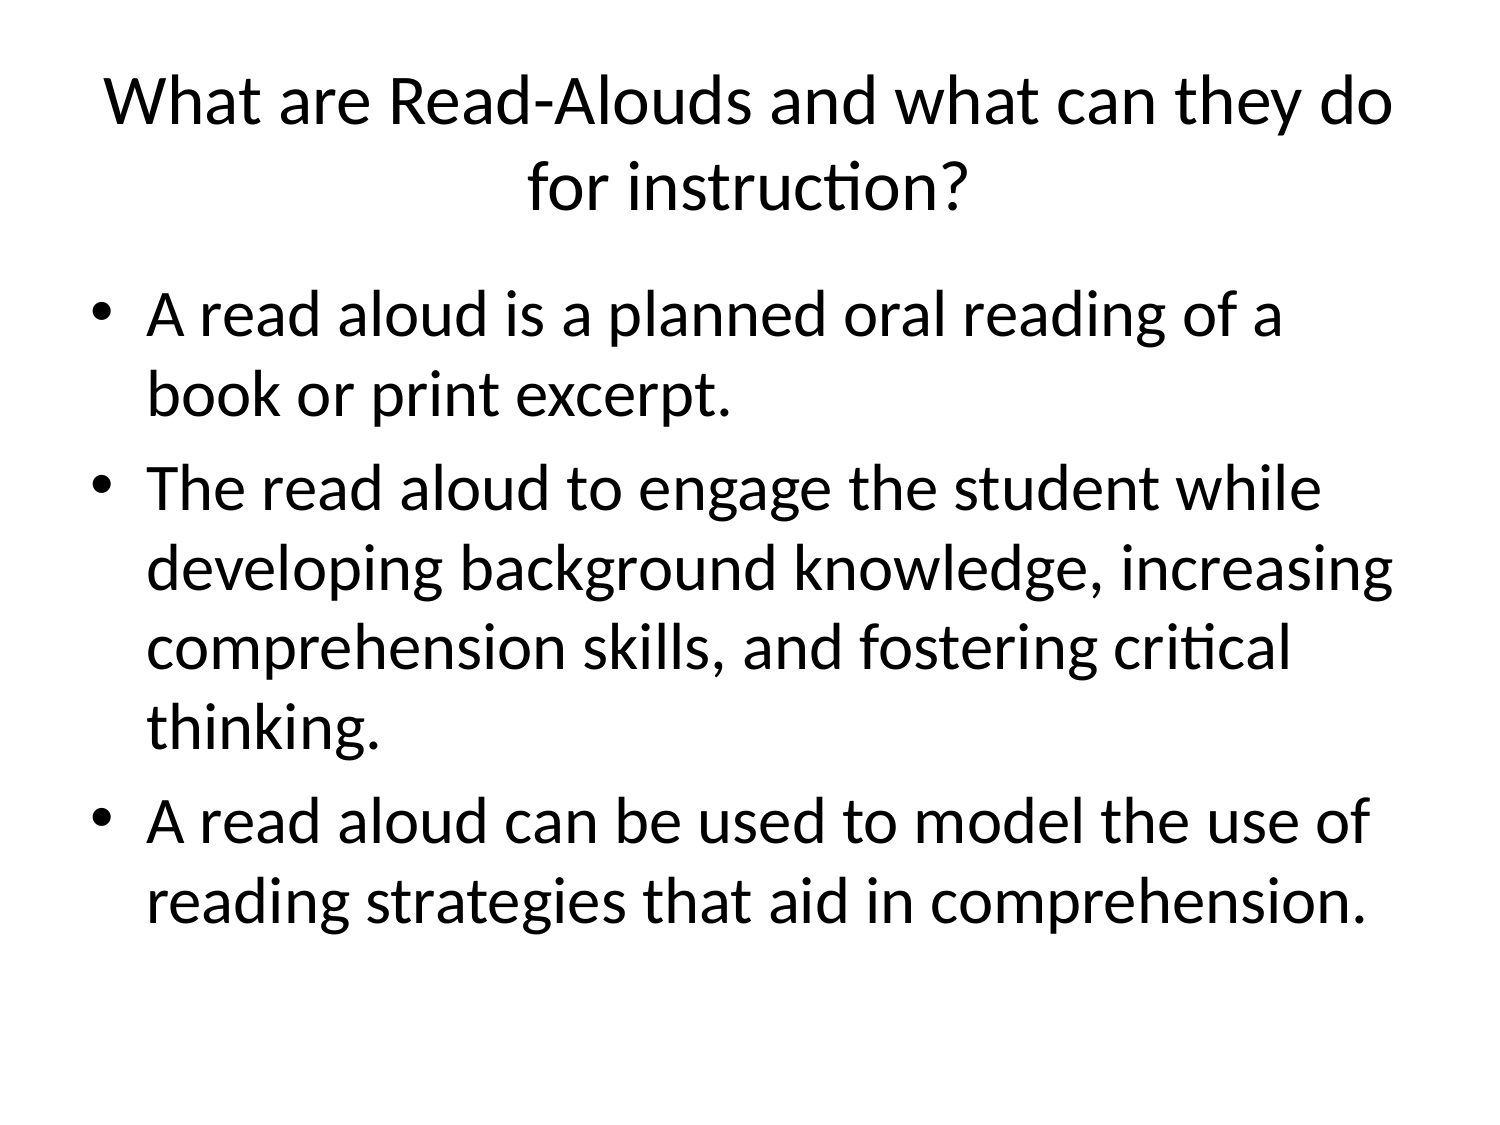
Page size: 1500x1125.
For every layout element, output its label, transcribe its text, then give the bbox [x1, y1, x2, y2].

list A read aloud is a planned oral reading of a book or print excerpt. The read aloud to engage the student while developing background knowledge, increasing comprehension skills, and fostering critical thinking. A read aloud can be used to model the use of reading strategies that aid in comprehension. [75, 262, 1425, 1005]
title What are Read-Alouds and what can they do for instruction? [75, 45, 1425, 233]
